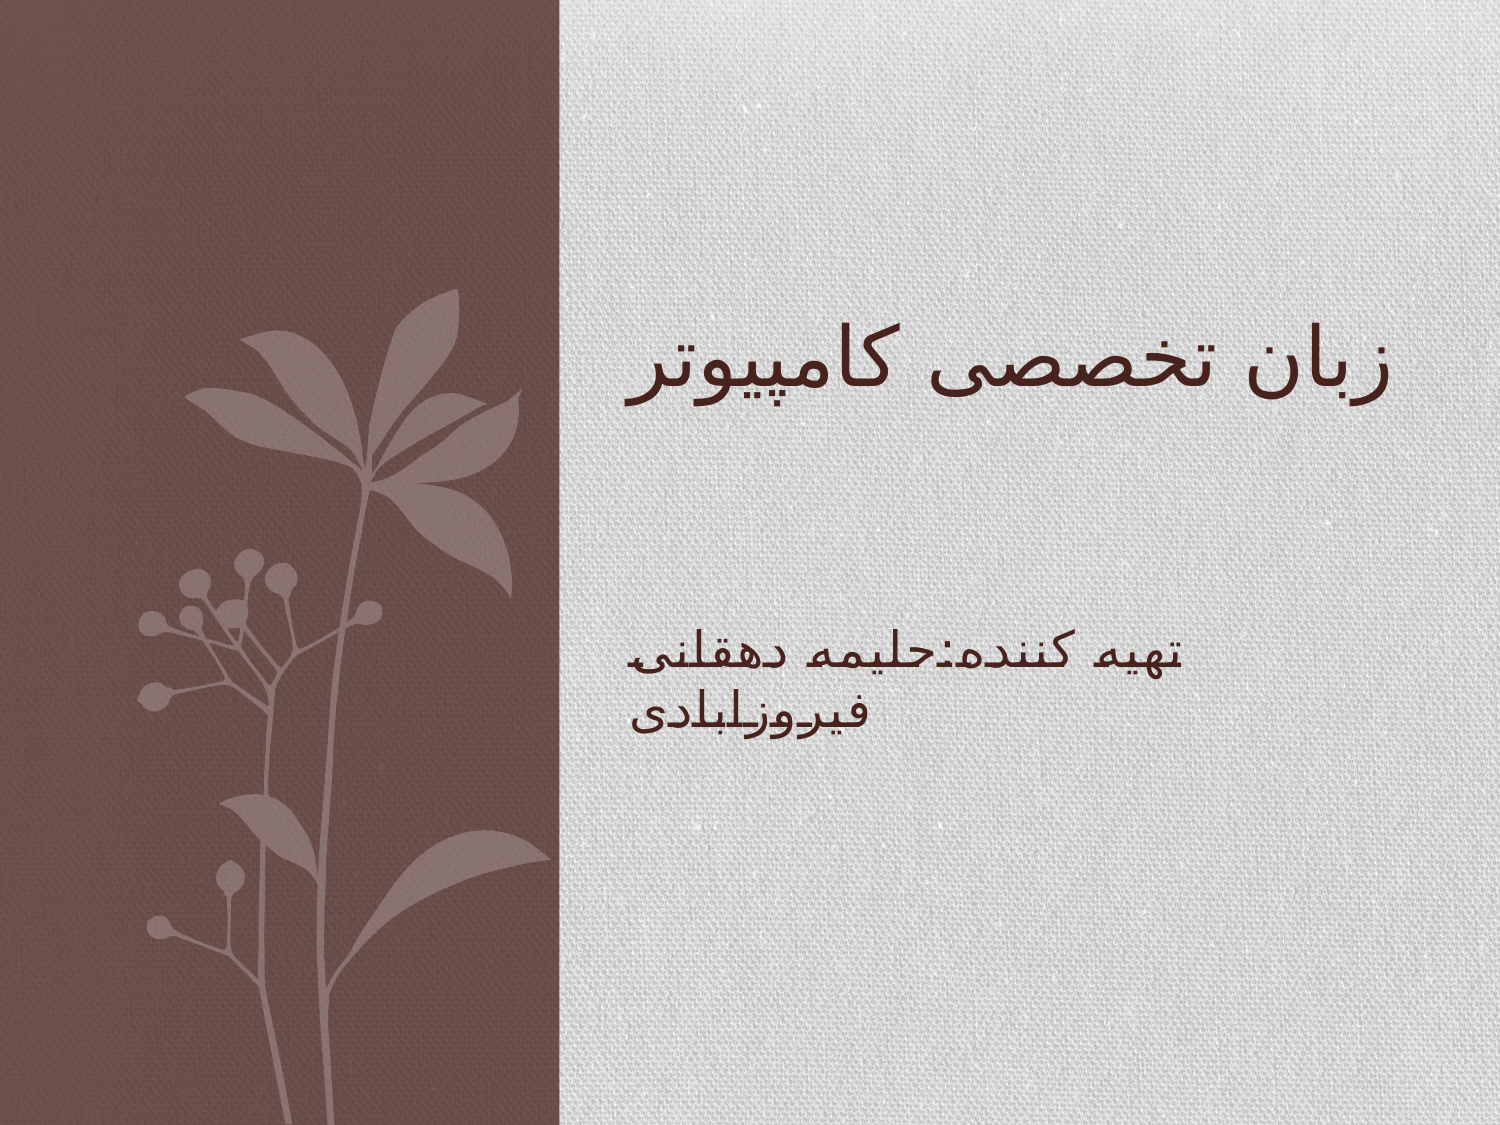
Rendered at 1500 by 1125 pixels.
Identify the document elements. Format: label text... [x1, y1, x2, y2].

title زبان تخصصی کامپیوتر [613, 232, 1454, 611]
subtitle تهیه کننده:حلیمه دهقانی فیروزابادی [614, 611, 1454, 870]
